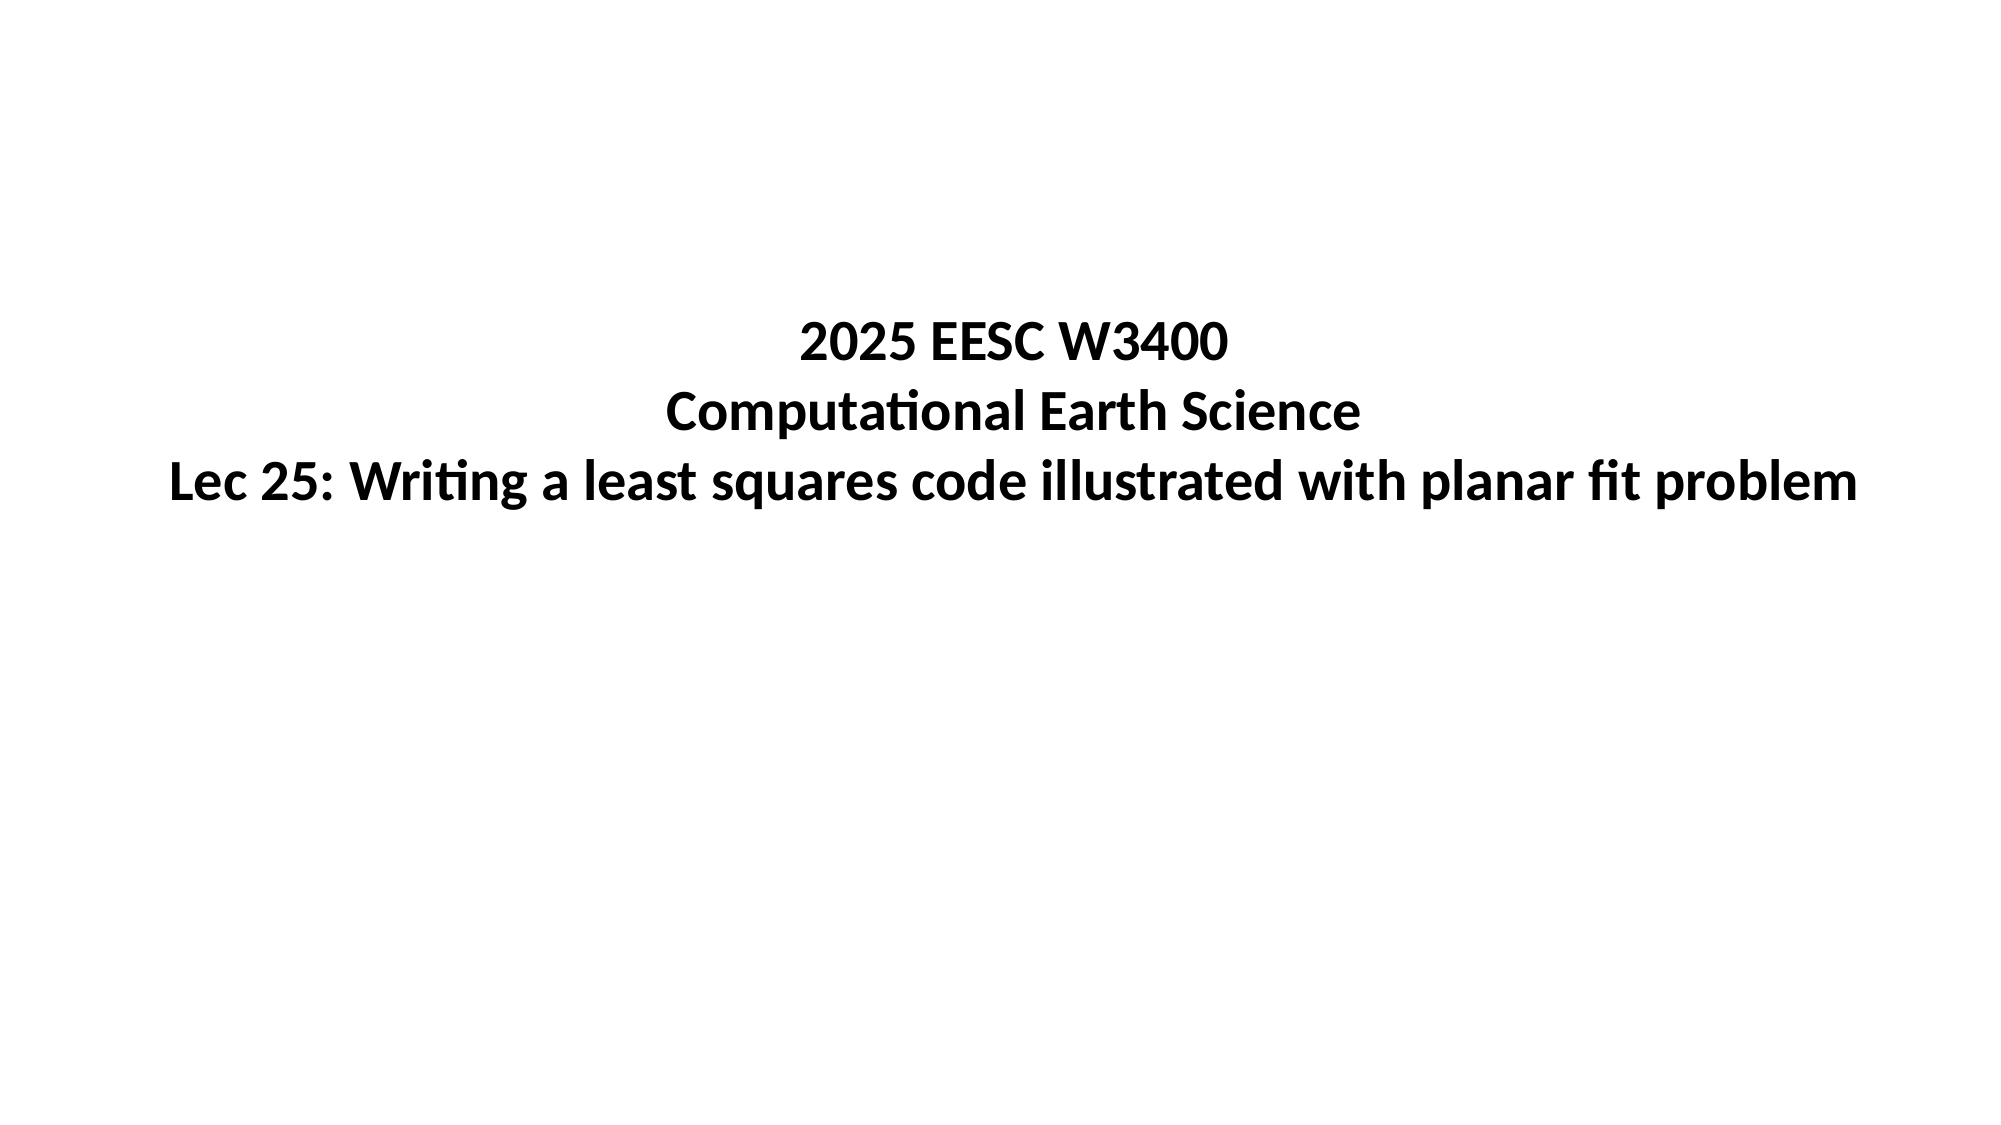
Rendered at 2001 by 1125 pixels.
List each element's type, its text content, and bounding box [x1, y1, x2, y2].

text_box 2025 EESC W3400 Computational Earth Science Lec 25: Writing a least squares code illustrated with planar fit problem [128, 295, 1900, 520]
